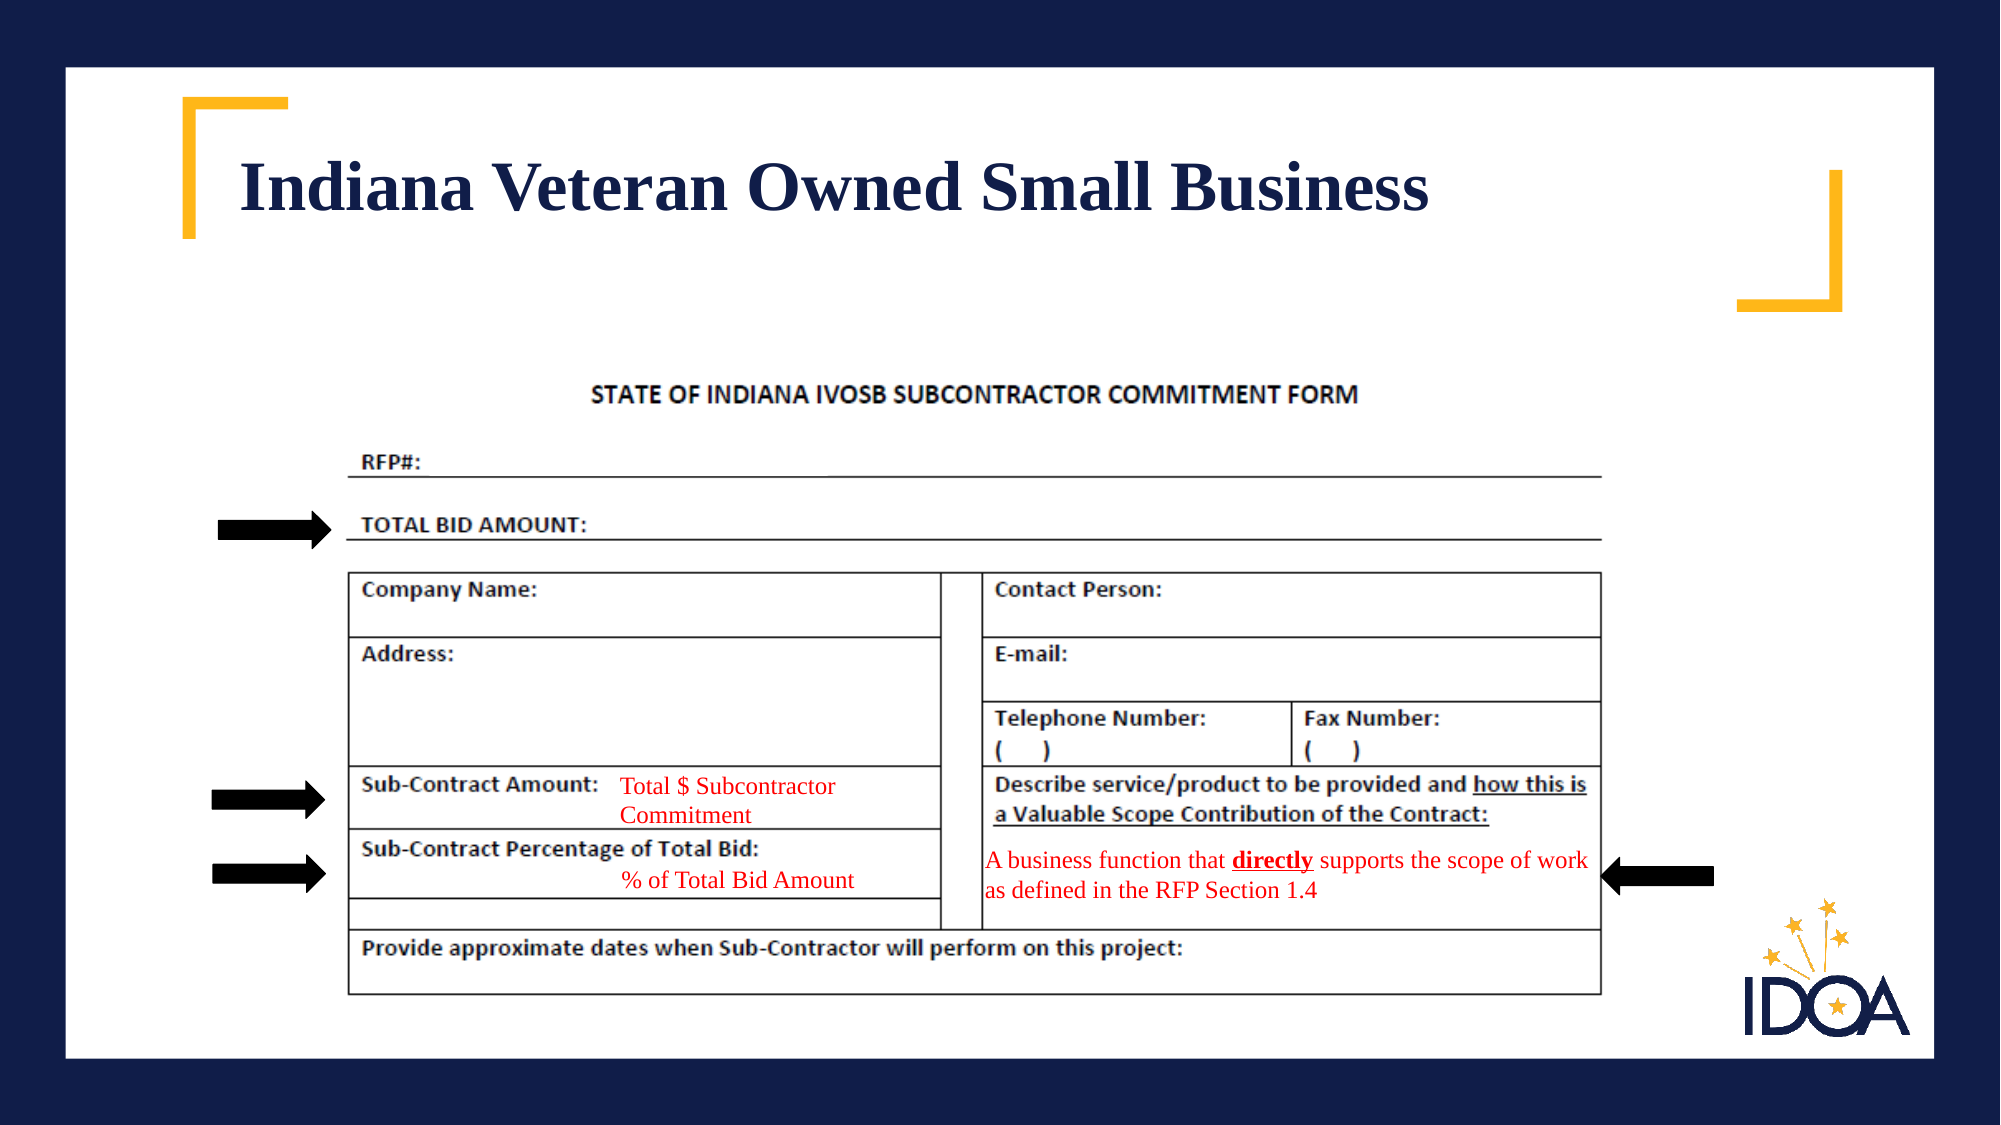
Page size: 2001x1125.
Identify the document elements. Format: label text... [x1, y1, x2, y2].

picture [330, 369, 1622, 1045]
picture [1702, 857, 1959, 1114]
text_box [211, 780, 326, 819]
text_box [1622, 866, 1714, 887]
text_box [212, 854, 326, 893]
text_box [217, 510, 330, 550]
title Indiana Veteran Owned Small Business [225, 142, 1800, 279]
